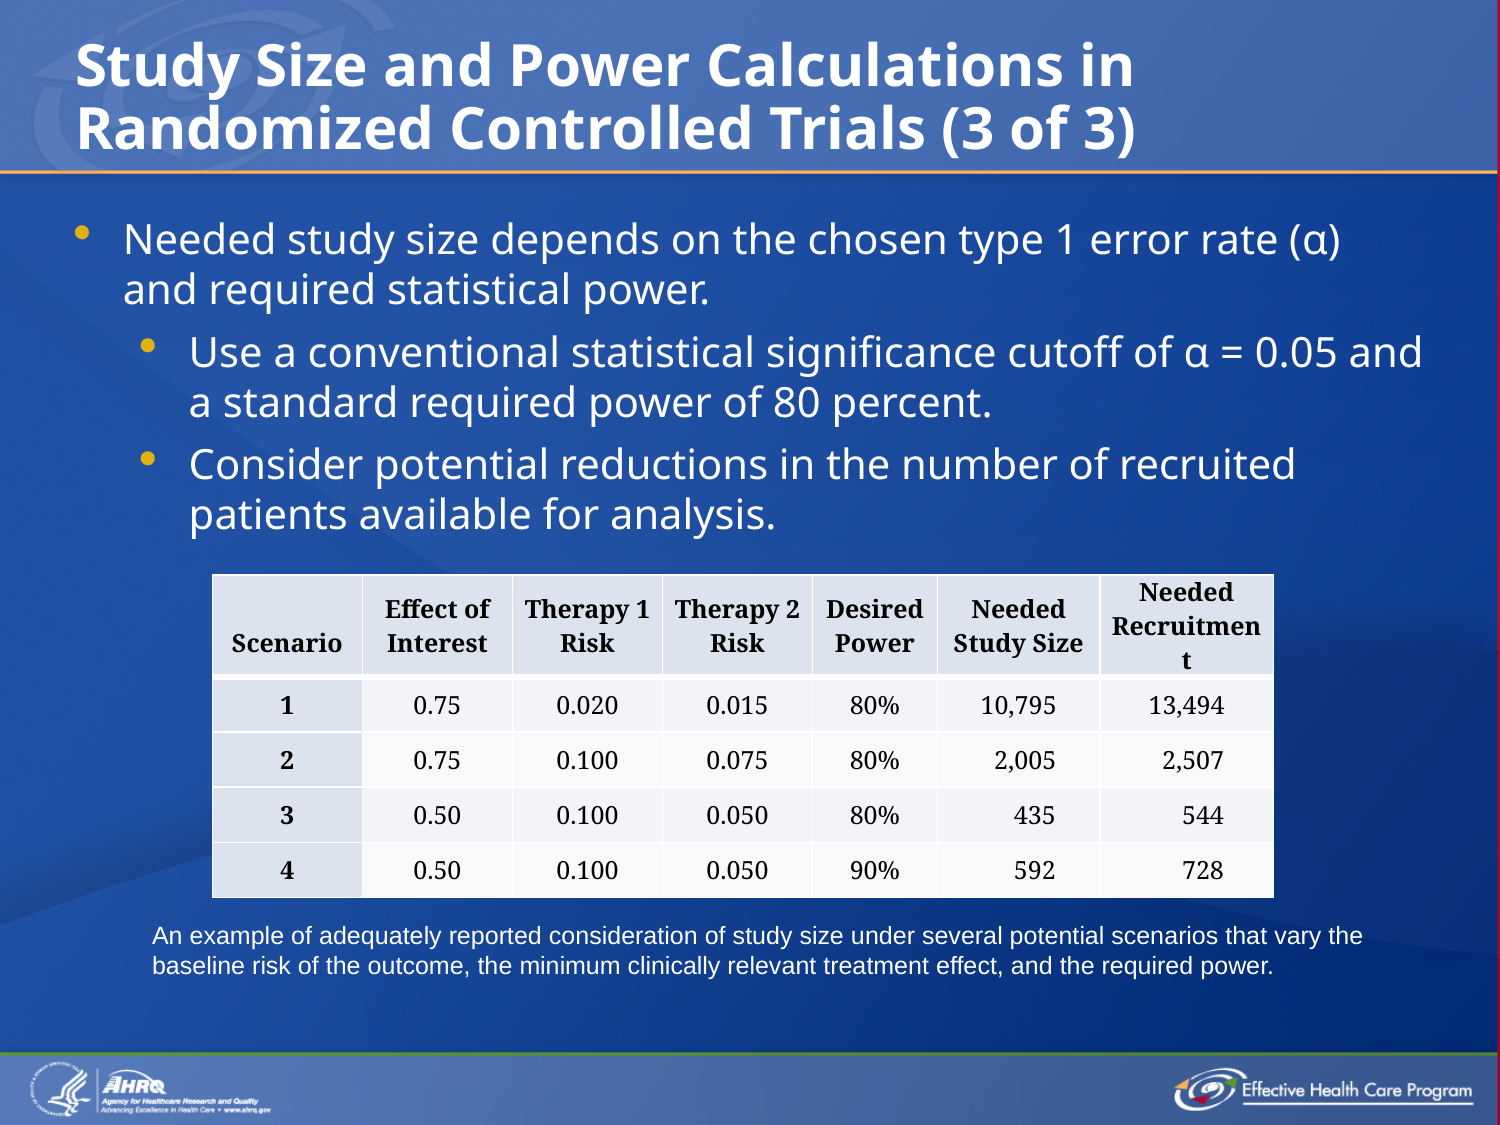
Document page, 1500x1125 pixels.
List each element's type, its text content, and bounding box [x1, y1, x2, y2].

table_header Needed Recruitment [1101, 576, 1273, 674]
table_cell 0.50 [363, 788, 512, 842]
table_cell 435 [938, 788, 1099, 842]
table_cell 0.100 [513, 843, 662, 897]
table_cell 2,507 [1101, 733, 1273, 786]
text_box An example of adequately reported consideration of study size under several potential scenarios that vary the baseline risk of the outcome, the minimum clinically relevant treatment effect, and the required power. [137, 912, 1400, 988]
table_header Therapy 1 Risk [513, 576, 662, 674]
table_header Needed Study Size [938, 576, 1099, 674]
table_cell 13,494 [1101, 680, 1273, 731]
table_cell 4 [213, 843, 362, 897]
table_cell 728 [1101, 843, 1273, 897]
table_cell 0.100 [513, 733, 662, 786]
table_cell 80% [813, 733, 937, 786]
table_header Effect of Interest [363, 576, 512, 674]
table_header Therapy 2 Risk [663, 576, 812, 674]
table_header Desired Power [813, 576, 937, 674]
table_cell 0.015 [663, 680, 812, 731]
table_cell 0.75 [363, 733, 512, 786]
table_cell 2,005 [938, 733, 1099, 786]
table_cell 0.075 [663, 733, 812, 786]
table_cell 544 [1101, 788, 1273, 842]
table_cell 0.50 [363, 843, 512, 897]
table_cell 1 [213, 680, 362, 731]
table_cell 592 [938, 843, 1099, 897]
table_cell 10,795 [938, 680, 1099, 731]
list Needed study size depends on the chosen type 1 error rate (α) and required statistical power. Use a conventional statistical significance cutoff of α = 0.05 and a standard required power of 80 percent. Consider potential reductions in the number of recruited patients available for analysis. [75, 213, 1425, 538]
table_cell 90% [813, 843, 937, 897]
table_cell 0.050 [663, 788, 812, 842]
picture [0, 0, 1500, 1125]
table_cell 80% [813, 788, 937, 842]
table_cell 3 [213, 788, 362, 842]
table_cell 0.020 [513, 680, 662, 731]
table_cell 0.050 [663, 843, 812, 897]
table_cell 0.100 [513, 788, 662, 842]
table_header Scenario [213, 576, 362, 674]
table_cell 80% [813, 680, 937, 731]
table_cell 2 [213, 733, 362, 786]
title Study Size and Power Calculations in Randomized Controlled Trials (3 of 3) [75, 21, 1425, 163]
table_cell 0.75 [363, 680, 512, 731]
